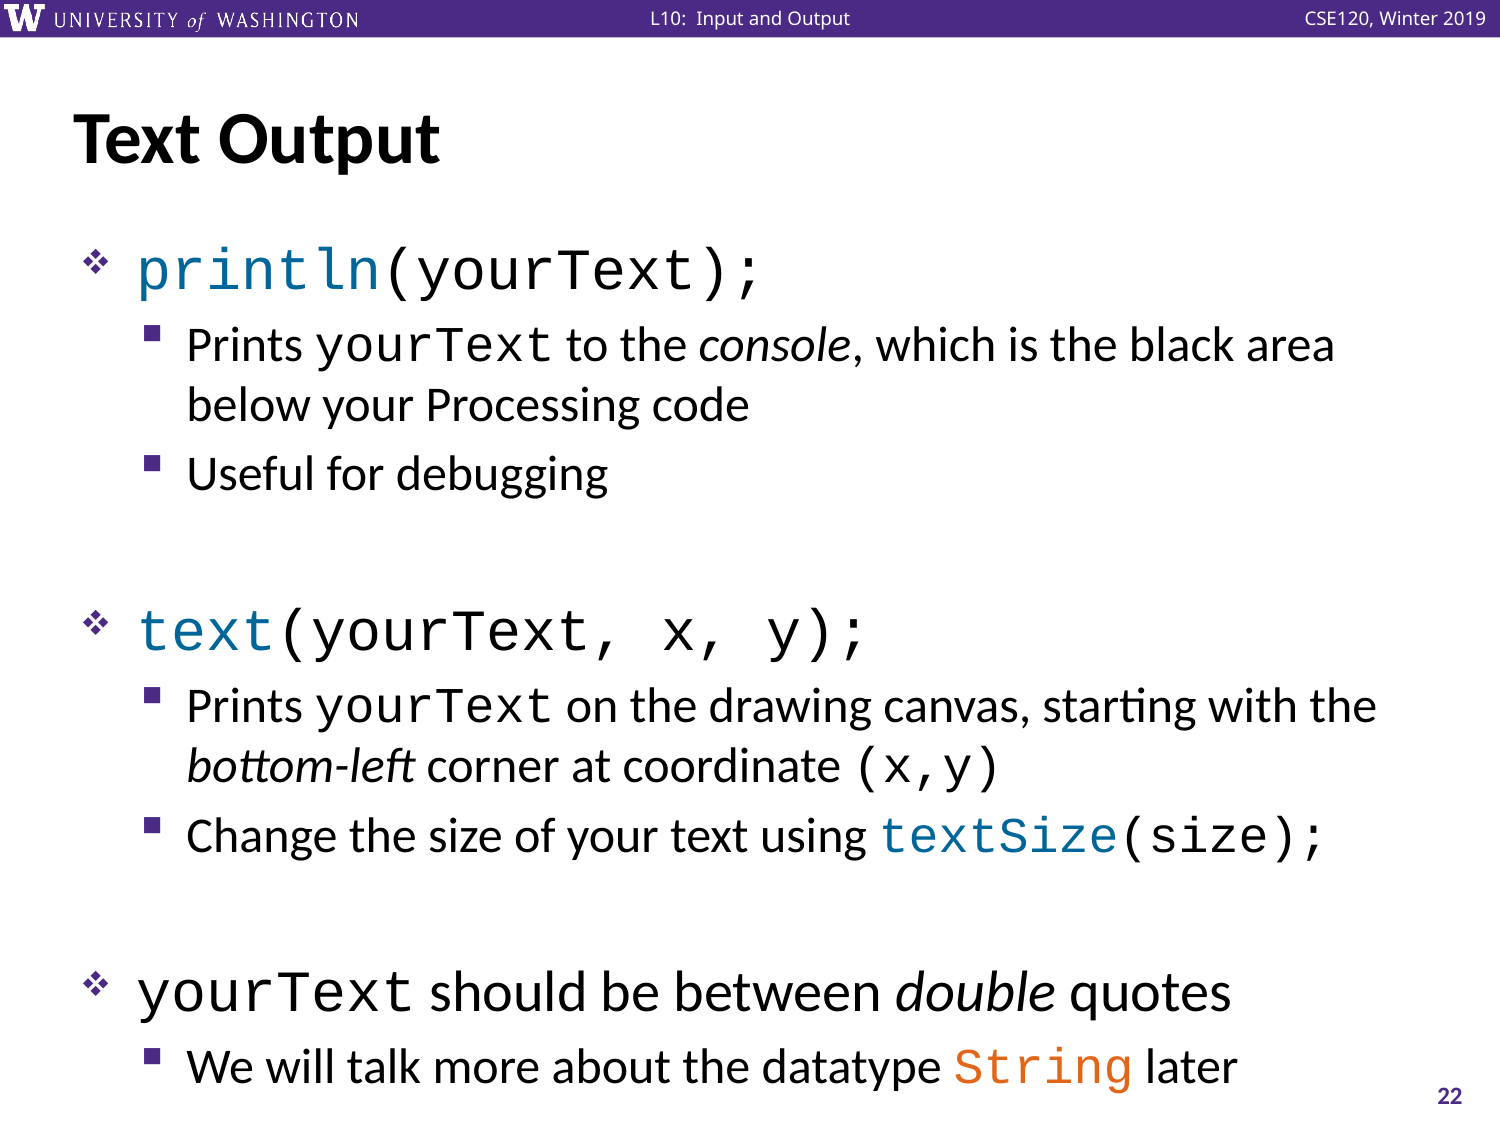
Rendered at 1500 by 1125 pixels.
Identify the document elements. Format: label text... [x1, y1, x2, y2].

picture [4, 4, 358, 32]
list println(yourText); Prints yourText to the console, which is the black area below your Processing code Useful for debugging text(yourText, x, y); Prints yourText on the drawing canvas, starting with the bottom-left corner at coordinate (x,y) Change the size of your text using textSize(size); yourText should be between double quotes We will talk more about the datatype String later [64, 223, 1438, 1040]
title Text Output [58, 71, 1438, 197]
slide_number 22 [1400, 1065, 1500, 1125]
